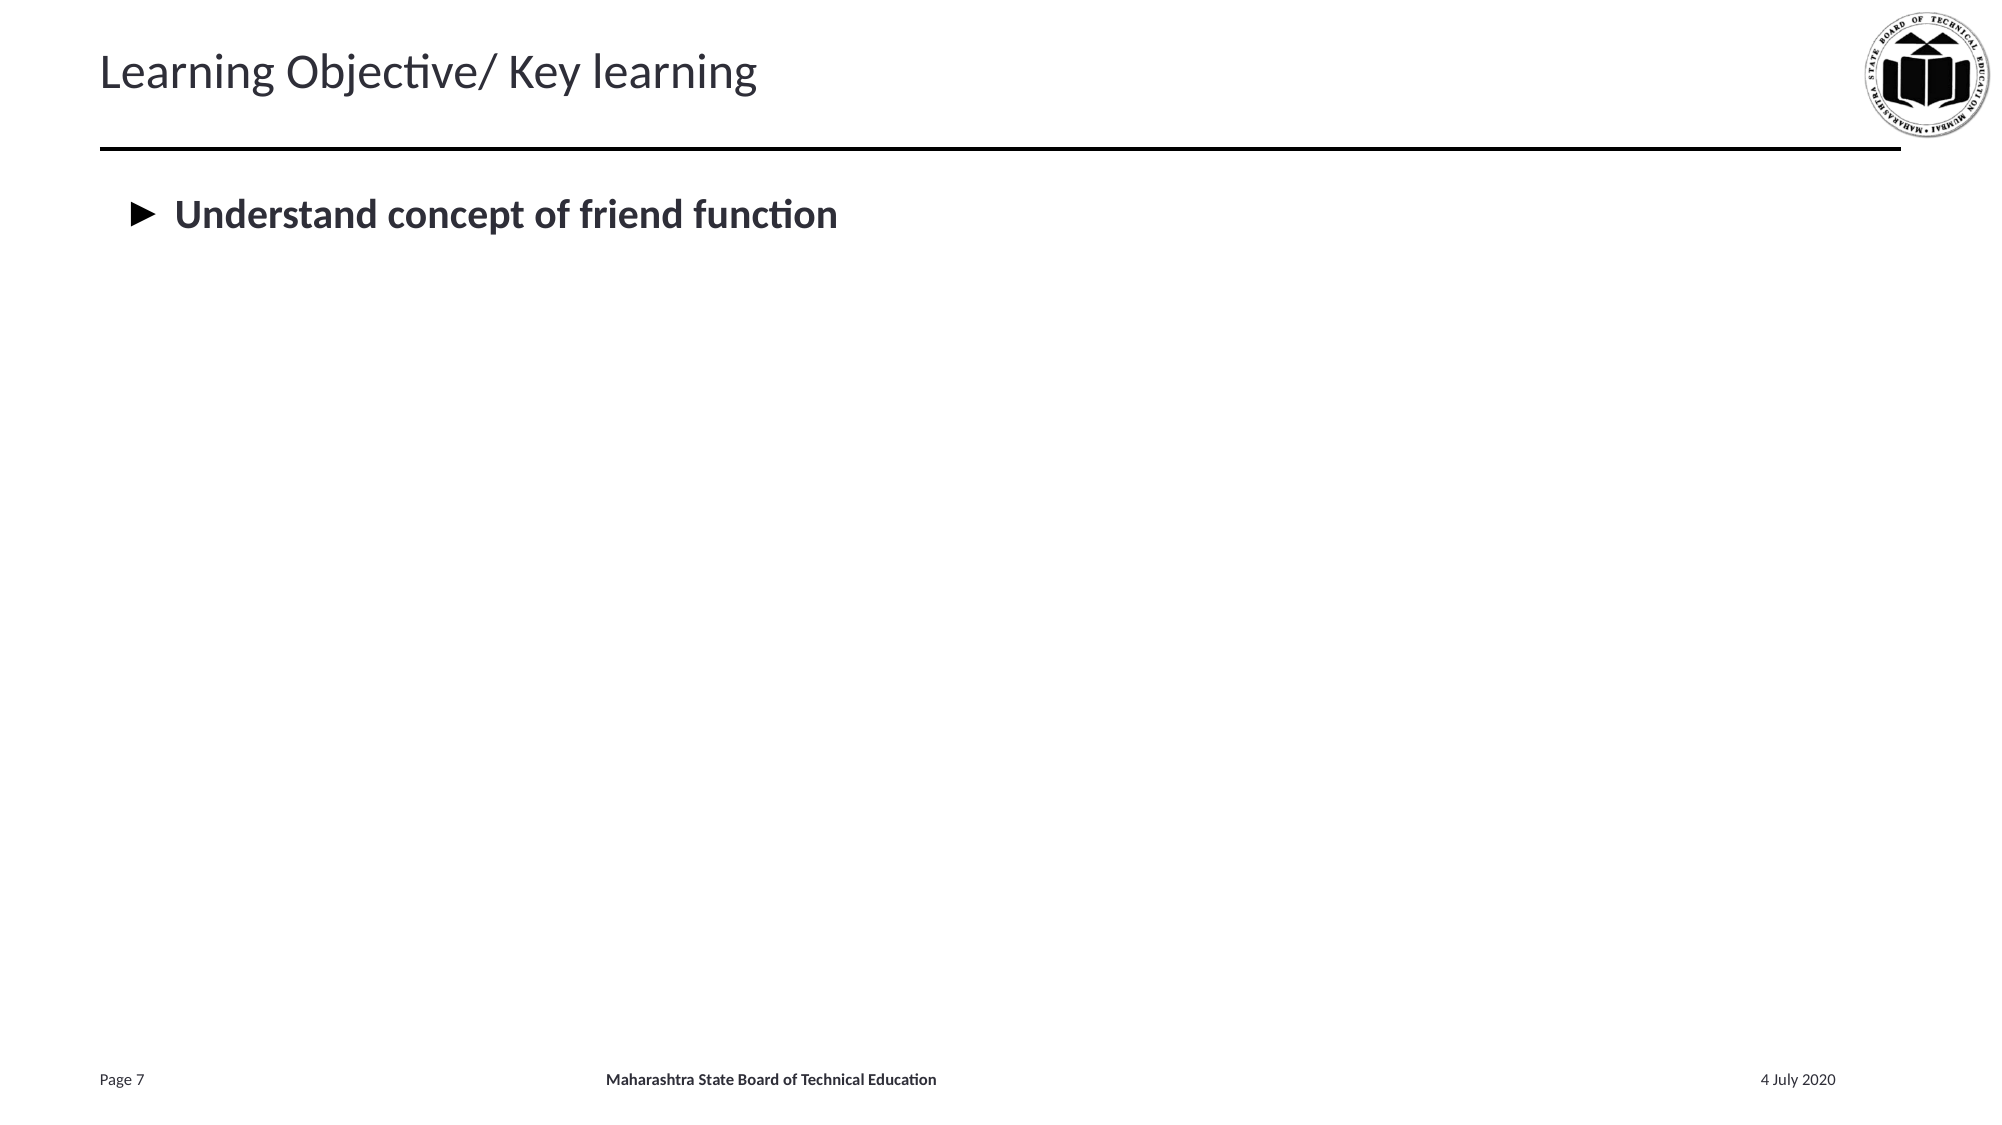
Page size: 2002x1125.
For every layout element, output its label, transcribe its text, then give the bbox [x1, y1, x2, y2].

list Understand concept of friend function [100, 186, 1901, 999]
picture [1852, 0, 2001, 149]
title Learning Objective/ Key learning [100, 48, 1901, 146]
